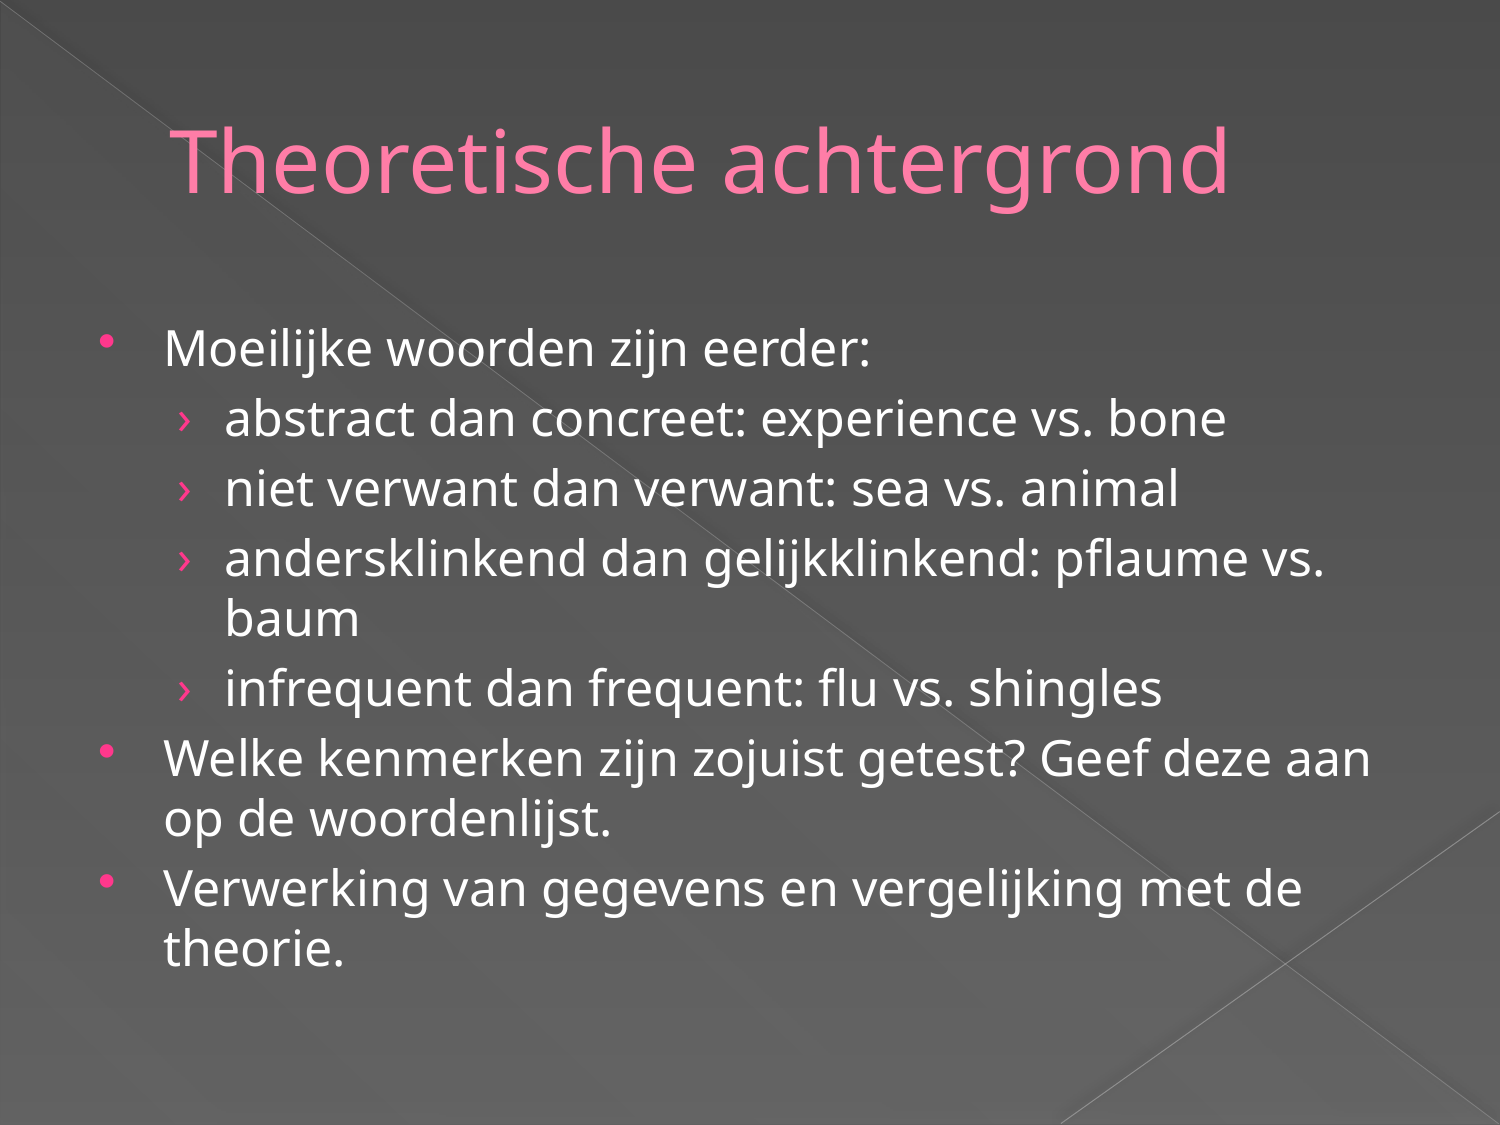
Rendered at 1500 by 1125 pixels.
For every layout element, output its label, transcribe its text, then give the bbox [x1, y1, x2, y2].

list Moeilijke woorden zijn eerder: abstract dan concreet: experience vs. bone niet verwant dan verwant: sea vs. animal andersklinkend dan gelijkklinkend: pflaume vs. baum infrequent dan frequent: flu vs. shingles Welke kenmerken zijn zojuist getest? Geef deze aan op de woordenlijst. Verwerking van gegevens en vergelijking met de theorie. [75, 308, 1425, 1059]
title Theoretische achtergrond [75, 43, 1425, 274]
